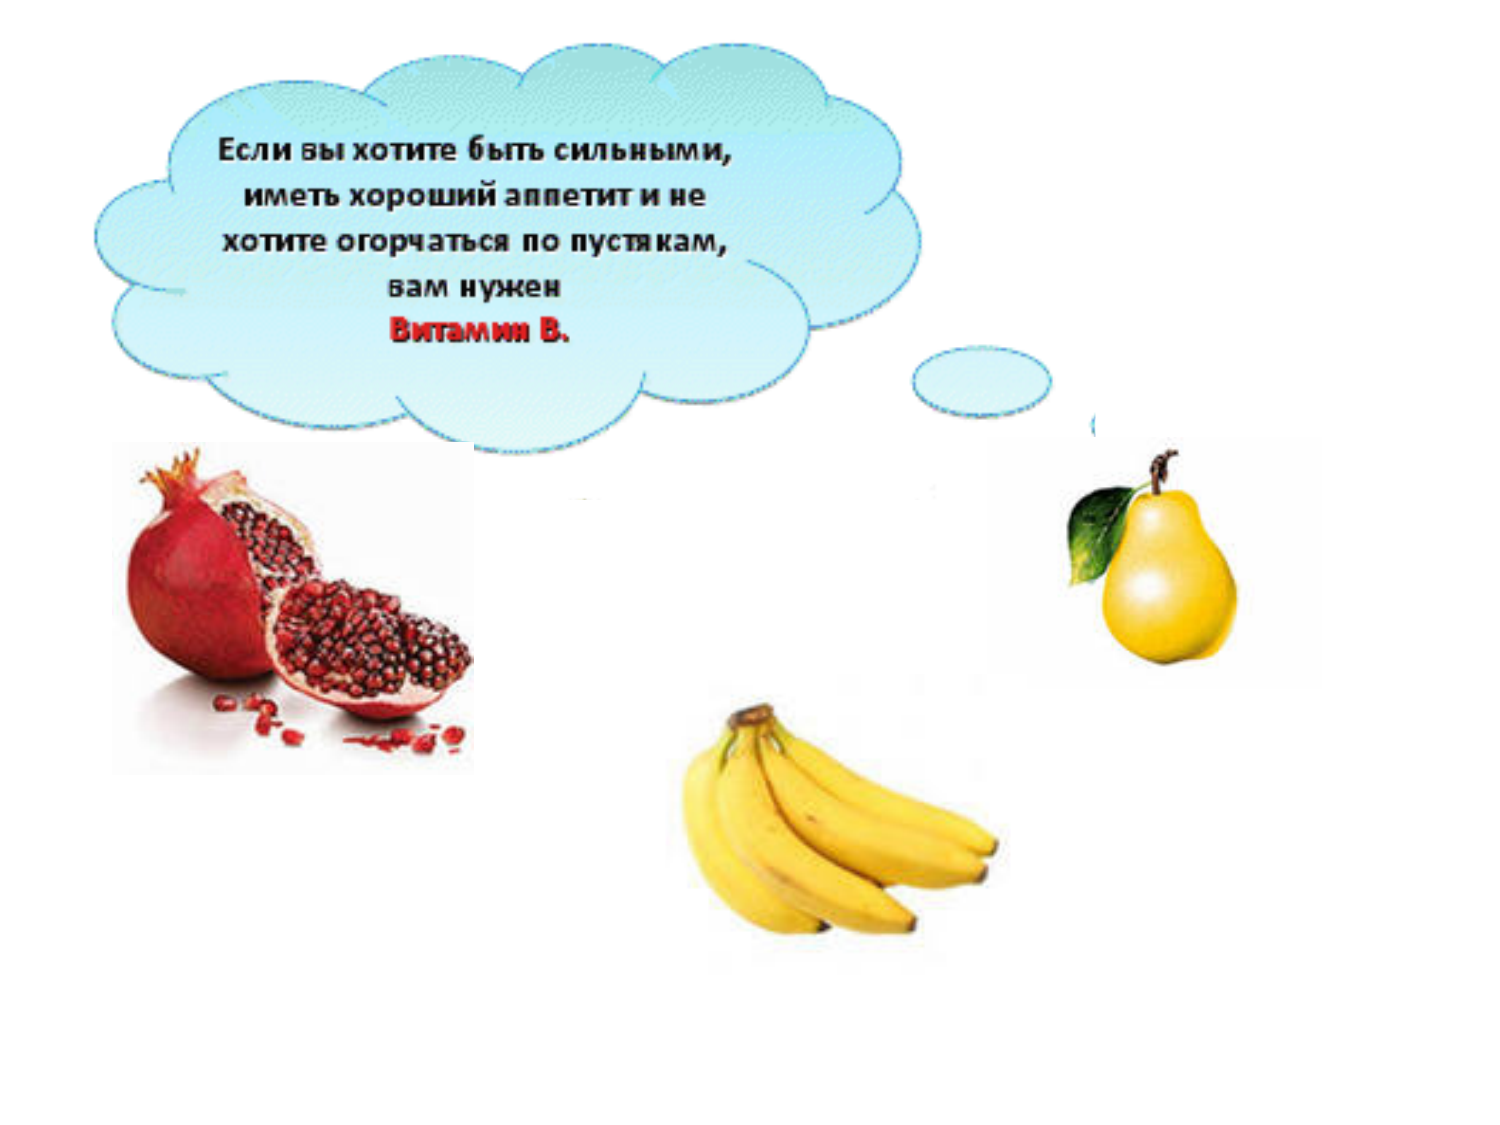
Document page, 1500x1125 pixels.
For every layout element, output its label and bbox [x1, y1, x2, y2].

picture [112, 442, 475, 776]
list [49, 0, 1096, 501]
picture [624, 436, 1323, 976]
